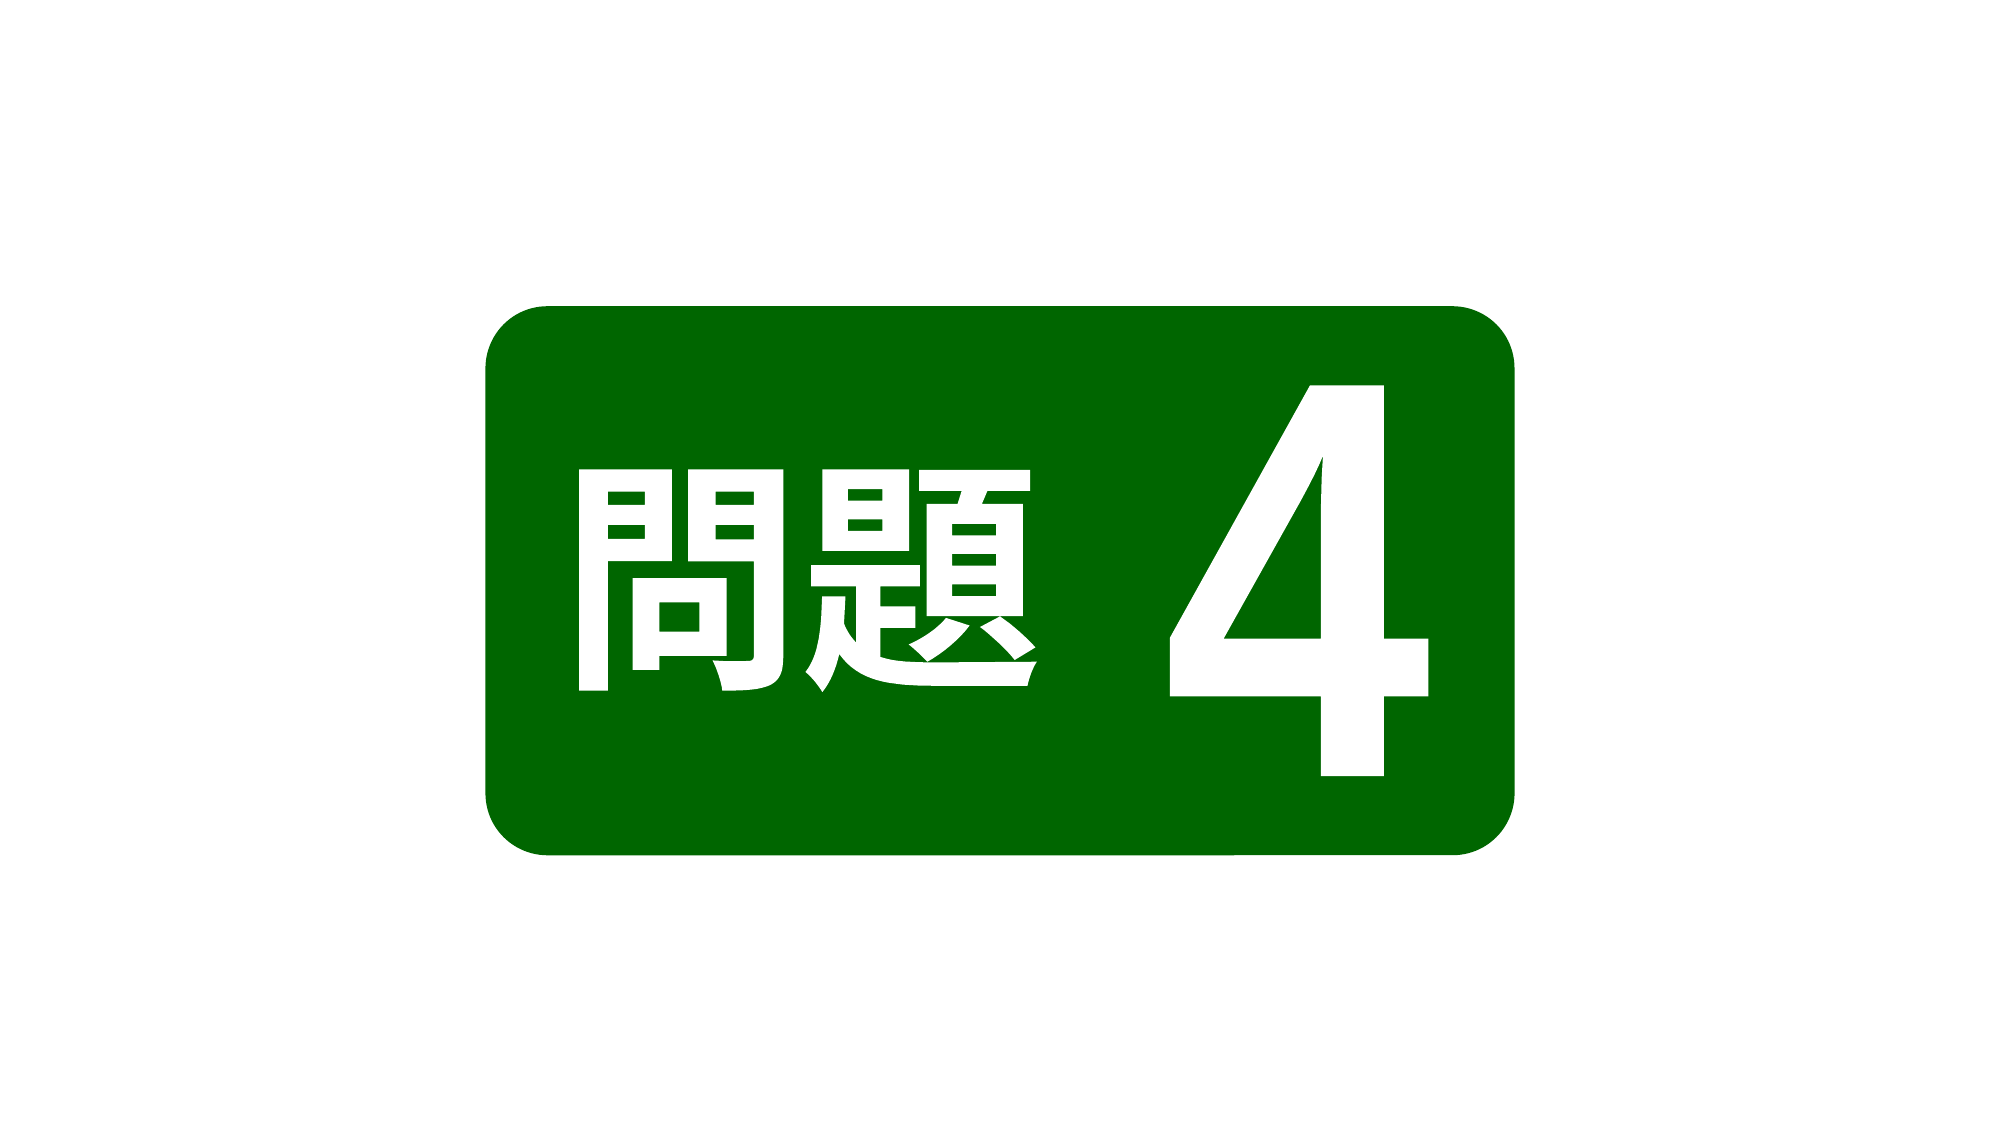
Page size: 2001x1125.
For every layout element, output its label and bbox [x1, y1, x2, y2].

text_box [485, 305, 1515, 856]
